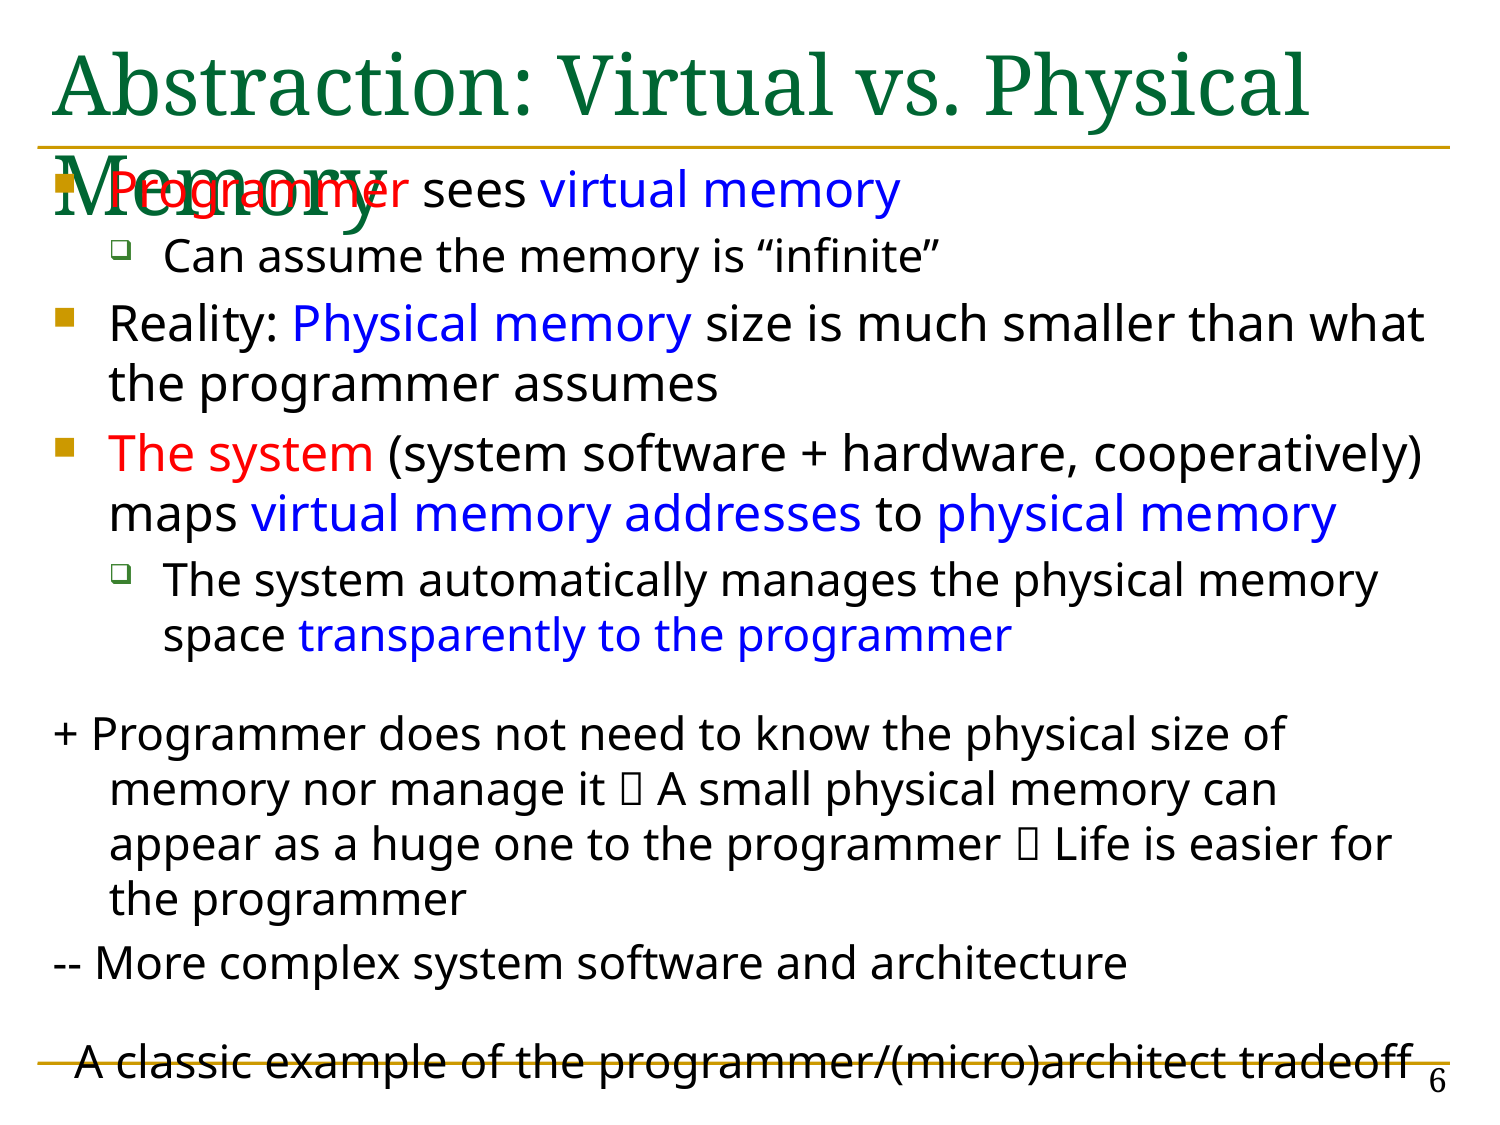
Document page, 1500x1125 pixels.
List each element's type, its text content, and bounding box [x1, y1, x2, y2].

title Abstraction: Virtual vs. Physical Memory [37, 24, 1450, 149]
slide_number 6 [1111, 1036, 1462, 1112]
list Programmer sees virtual memory Can assume the memory is “infinite” Reality: Physical memory size is much smaller than what the programmer assumes The system (system software + hardware, cooperatively) maps virtual memory addresses to physical memory The system automatically manages the physical memory space transparently to the programmer + Programmer does not need to know the physical size of memory nor manage it  A small physical memory can appear as a huge one to the programmer  Life is easier for the programmer -- More complex system software and architecture A classic example of the programmer/(micro)architect tradeoff [37, 149, 1450, 1003]
